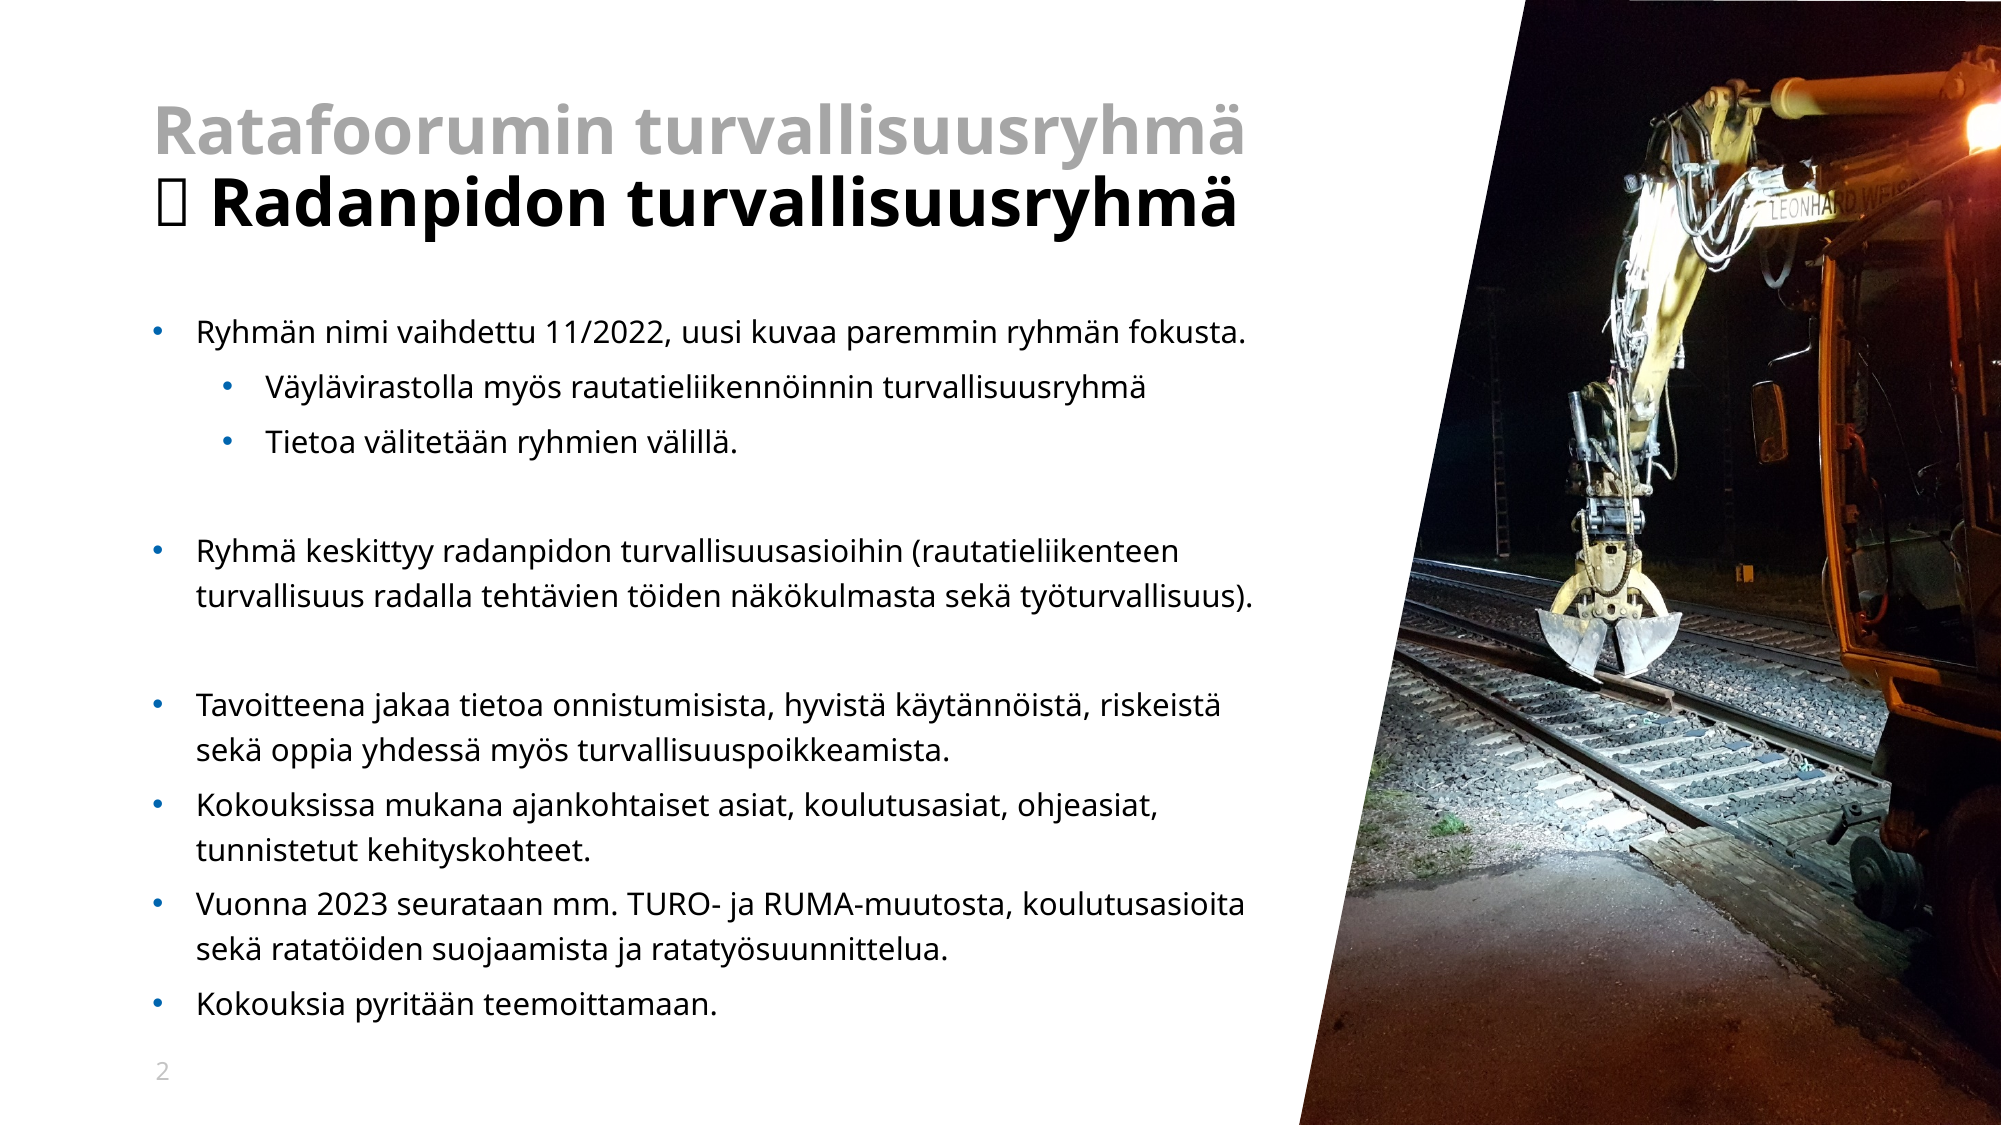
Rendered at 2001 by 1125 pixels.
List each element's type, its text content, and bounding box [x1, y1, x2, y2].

list Ryhmän nimi vaihdettu 11/2022, uusi kuvaa paremmin ryhmän fokusta. Väylävirastolla myös rautatieliikennöinnin turvallisuusryhmä Tietoa välitetään ryhmien välillä. Ryhmä keskittyy radanpidon turvallisuusasioihin (rautatieliikenteen turvallisuus radalla tehtävien töiden näkökulmasta sekä työturvallisuus). Tavoitteena jakaa tietoa onnistumisista, hyvistä käytännöistä, riskeistä sekä oppia yhdessä myös turvallisuuspoikkeamista. Kokouksissa mukana ajankohtaiset asiat, koulutusasiat, ohjeasiat, tunnistetut kehityskohteet. Vuonna 2023 seurataan mm. TURO- ja RUMA-muutosta, koulutusasioita sekä ratatöiden suojaamista ja ratatyösuunnittelua. Kokouksia pyritään teemoittamaan. [137, 297, 1279, 1103]
picture [1299, 0, 2001, 1125]
title Ratafoorumin turvallisuusryhmä  Radanpidon turvallisuusryhmä [137, 59, 1279, 278]
slide_number 2 [140, 1042, 233, 1103]
